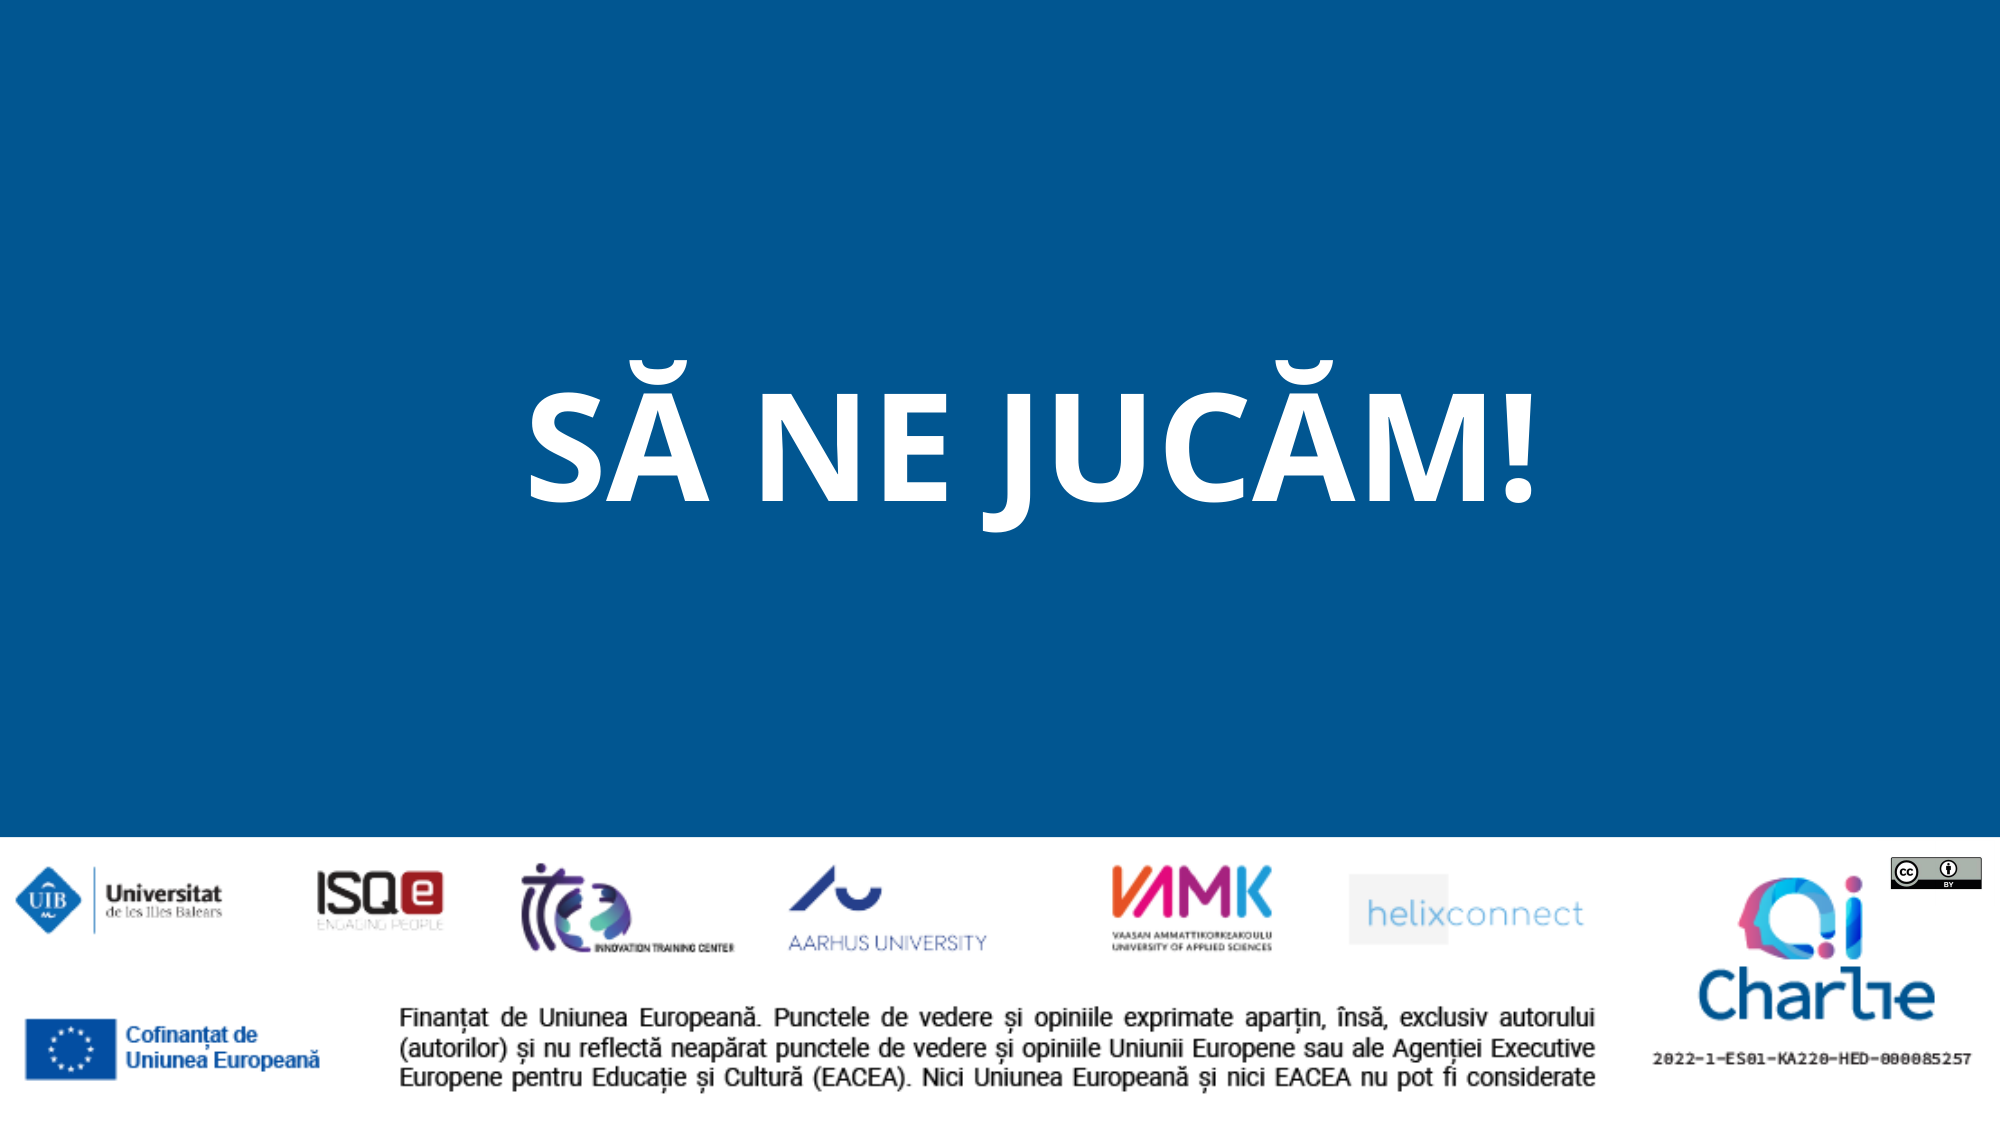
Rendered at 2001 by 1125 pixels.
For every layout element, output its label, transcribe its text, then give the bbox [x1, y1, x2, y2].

picture [0, 840, 2000, 1119]
text_box [0, 0, 2000, 838]
text_box SĂ NE JUCĂM! [460, 344, 1606, 540]
